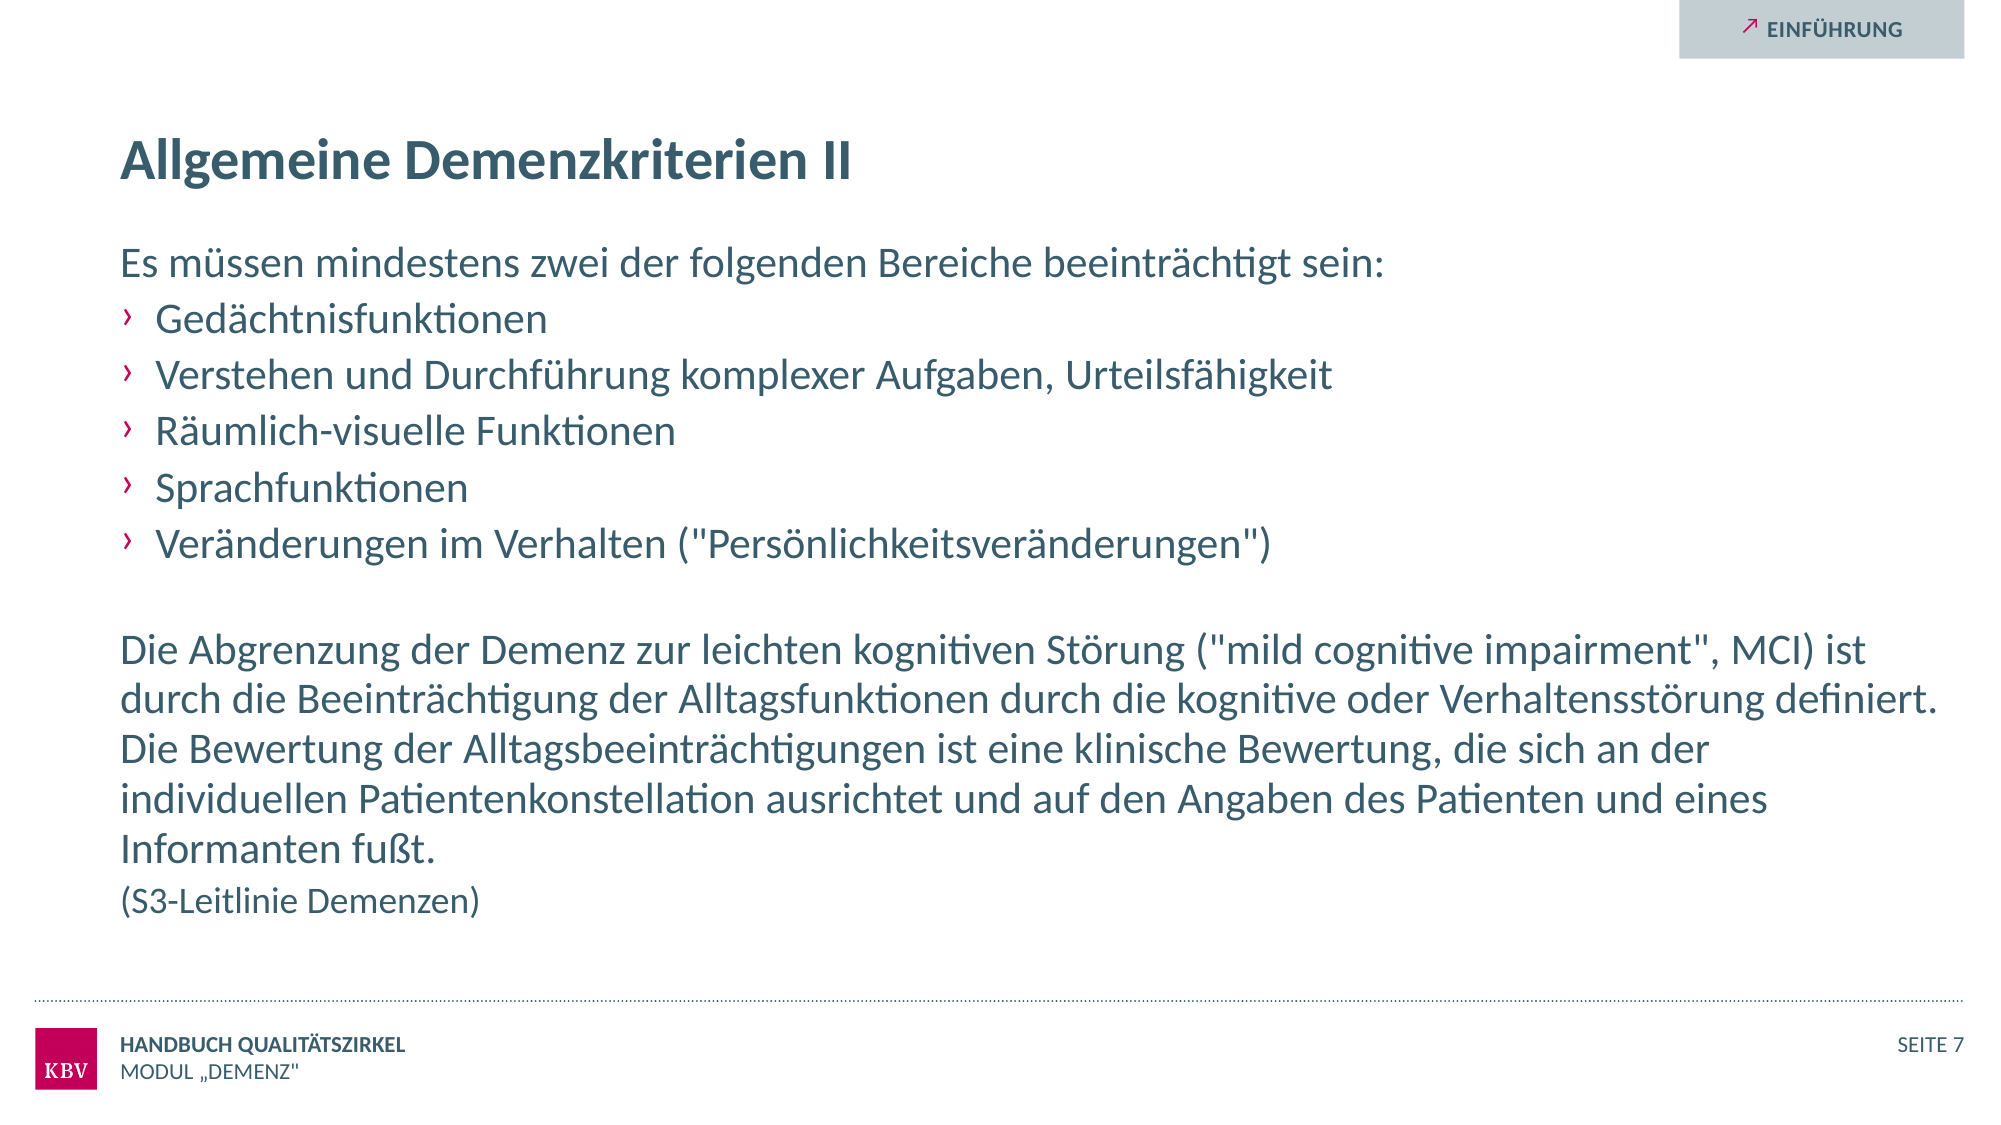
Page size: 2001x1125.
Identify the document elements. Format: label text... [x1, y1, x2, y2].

slide_number Modul „Demenz" [120, 1057, 1668, 1084]
list Einführung [1679, 0, 1965, 59]
title Allgemeine Demenzkriterien II [120, 129, 1880, 201]
slide_number Seite 7 [1787, 1030, 1965, 1057]
footer Handbuch Qualitätszirkel [120, 1030, 1668, 1057]
list Es müssen mindestens zwei der folgenden Bereiche beeinträchtigt sein: Gedächtnisfunktionen Verstehen und Durchführung komplexer Aufgaben, Urteilsfähigkeit Räumlich-visuelle Funktionen Sprachfunktionen Veränderungen im Verhalten ("Persönlichkeitsveränderungen") Die Abgrenzung der Demenz zur leichten kognitiven Störung ("mild cognitive impairment", MCI) ist durch die Beeinträchtigung der Alltagsfunktionen durch die kognitive oder Verhaltensstörung definiert. Die Bewertung der Alltagsbeeinträchtigungen ist eine klinische Bewertung, die sich an der individuellen Patientenkonstellation ausrichtet und auf den Angaben des Patienten und eines Informanten fußt. (S3-Leitlinie Demenzen) [120, 237, 1943, 945]
